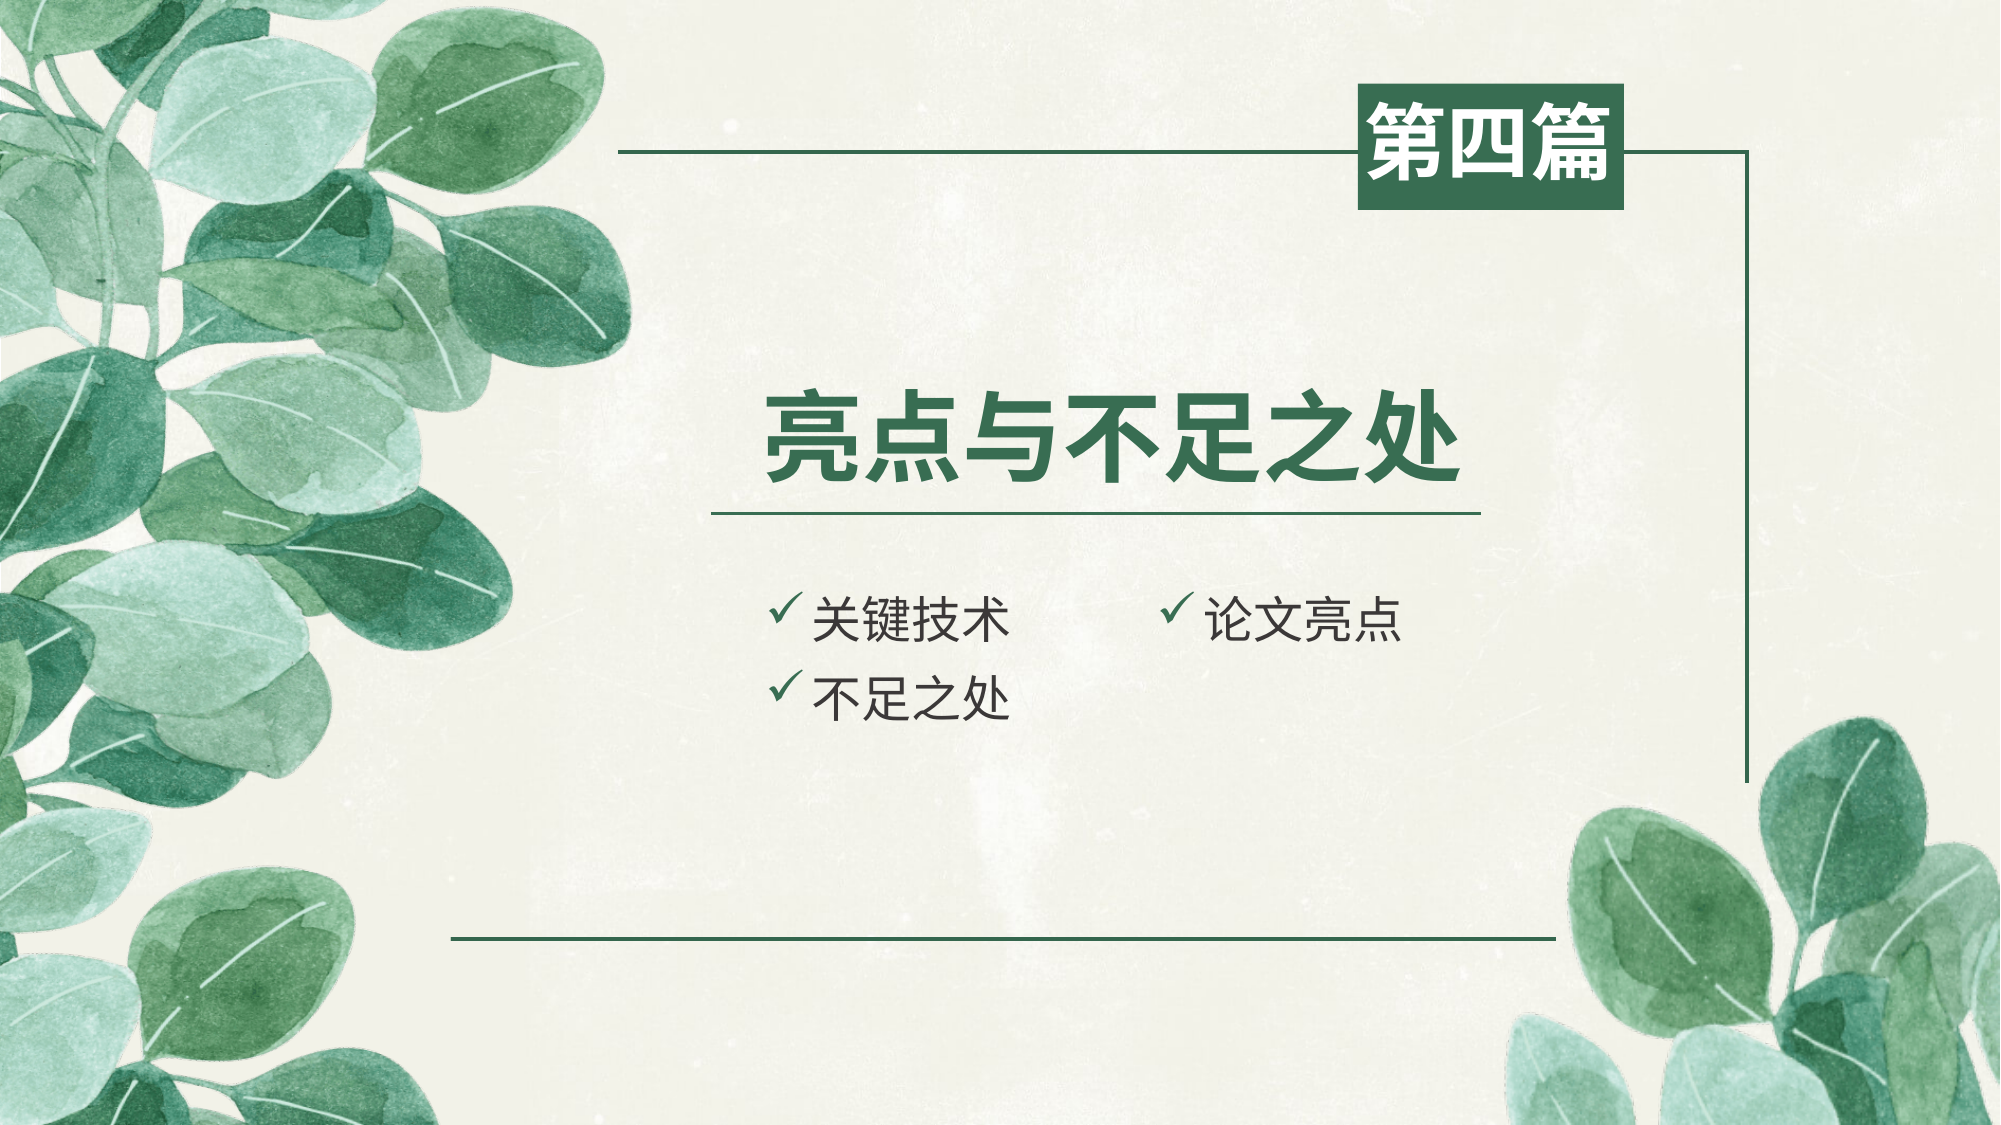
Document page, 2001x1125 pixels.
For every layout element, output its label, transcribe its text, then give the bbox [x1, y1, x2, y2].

picture [0, 0, 2000, 1125]
text_box 第四篇 [1348, 83, 1629, 138]
